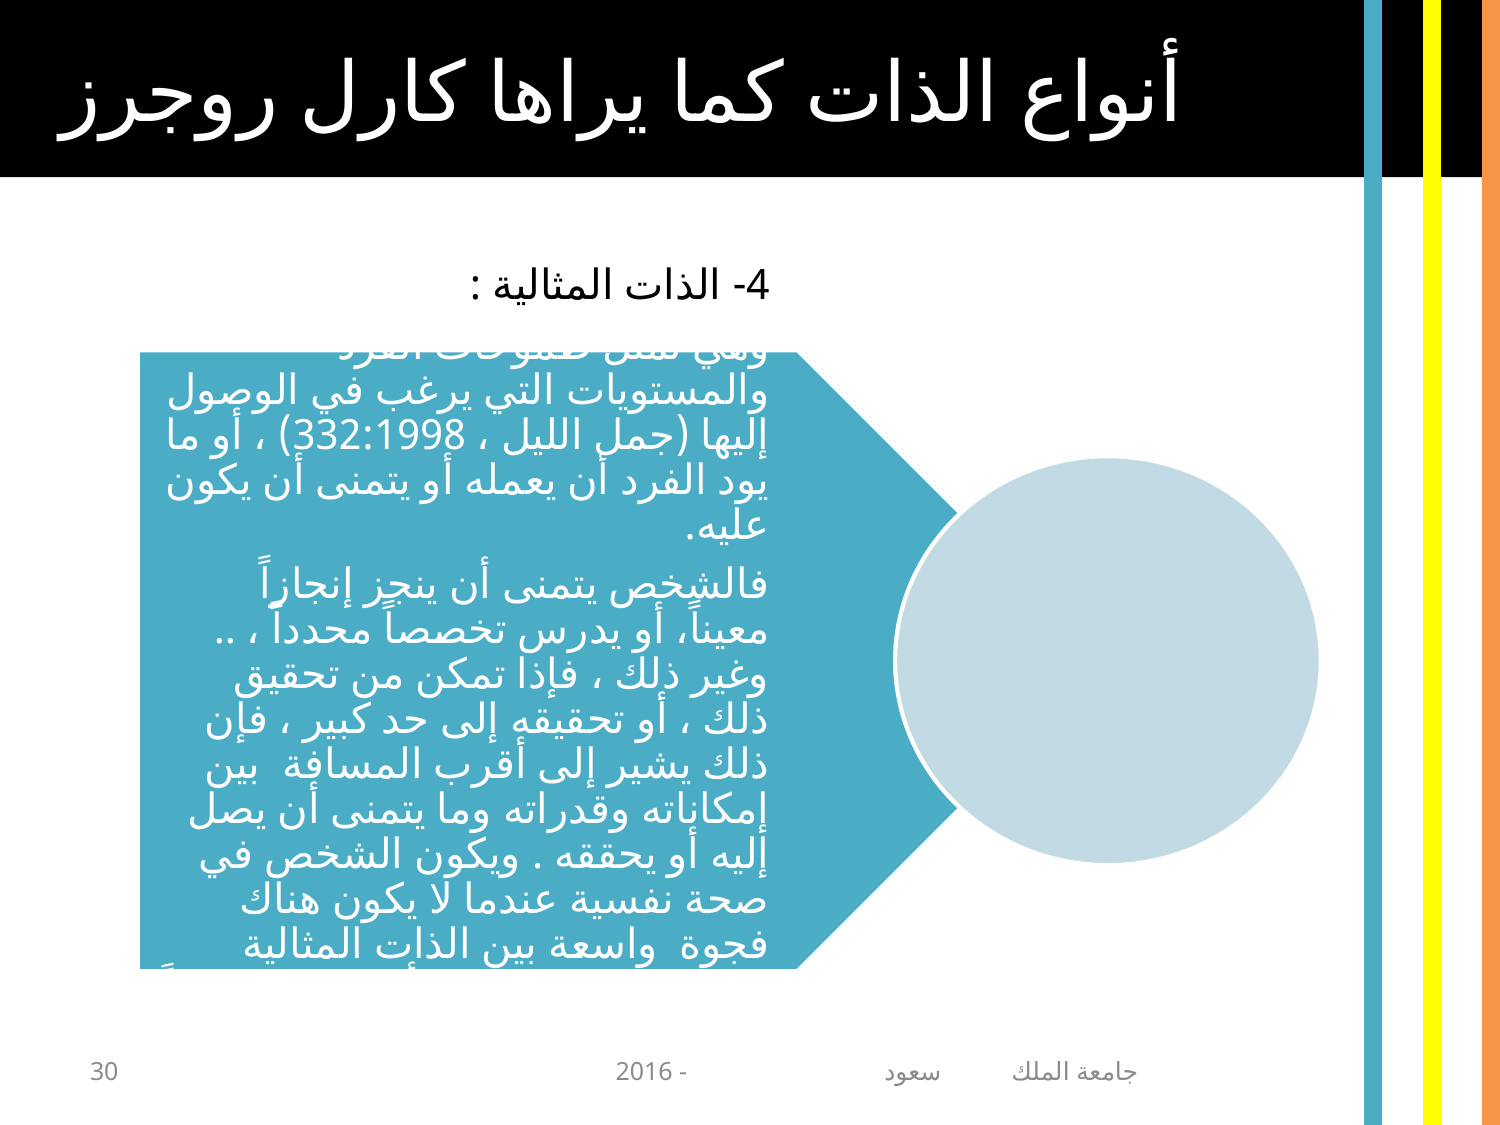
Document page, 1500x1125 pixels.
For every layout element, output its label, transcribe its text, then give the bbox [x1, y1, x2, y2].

text_box أنواع الذات كما يراها كارل روجرز [0, 30, 1199, 146]
text_box [1362, 0, 1384, 194]
text_box [1480, 0, 1500, 1125]
text_box [1384, 0, 1421, 179]
text_box [1421, 0, 1443, 194]
text_box [0, 0, 1362, 179]
text_box [1443, 0, 1480, 179]
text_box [0, 195, 1459, 1125]
